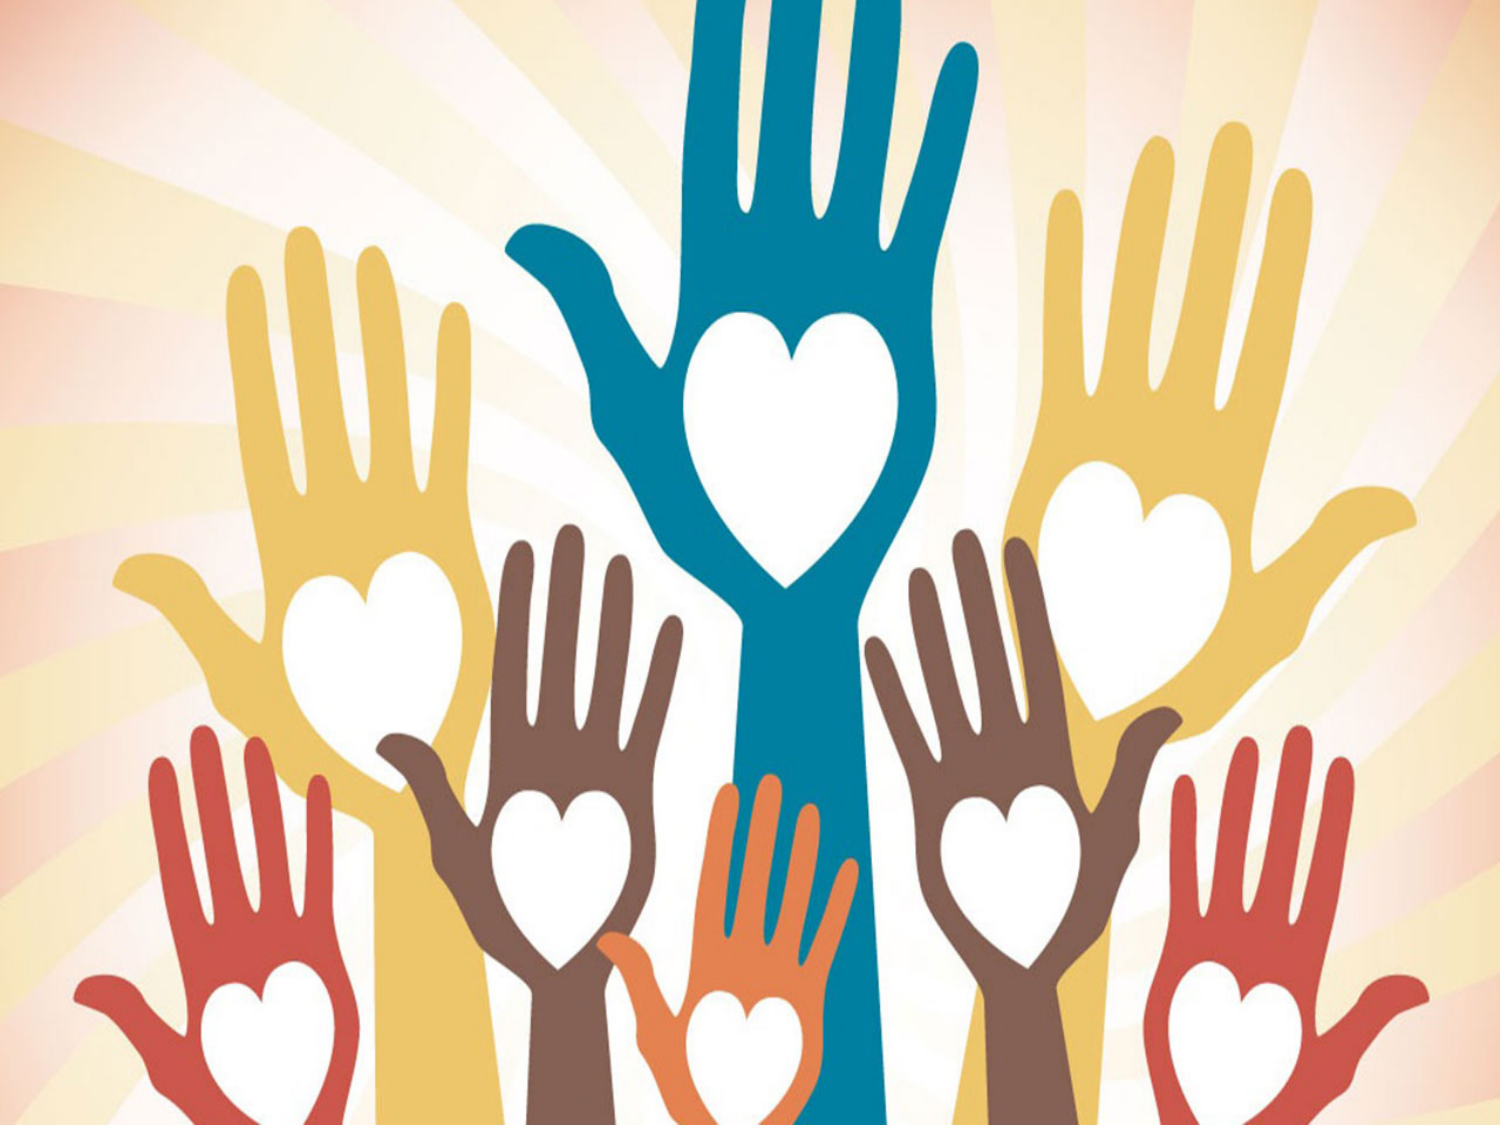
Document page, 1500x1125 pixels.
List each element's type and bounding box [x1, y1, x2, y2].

list [0, 0, 1500, 1125]
